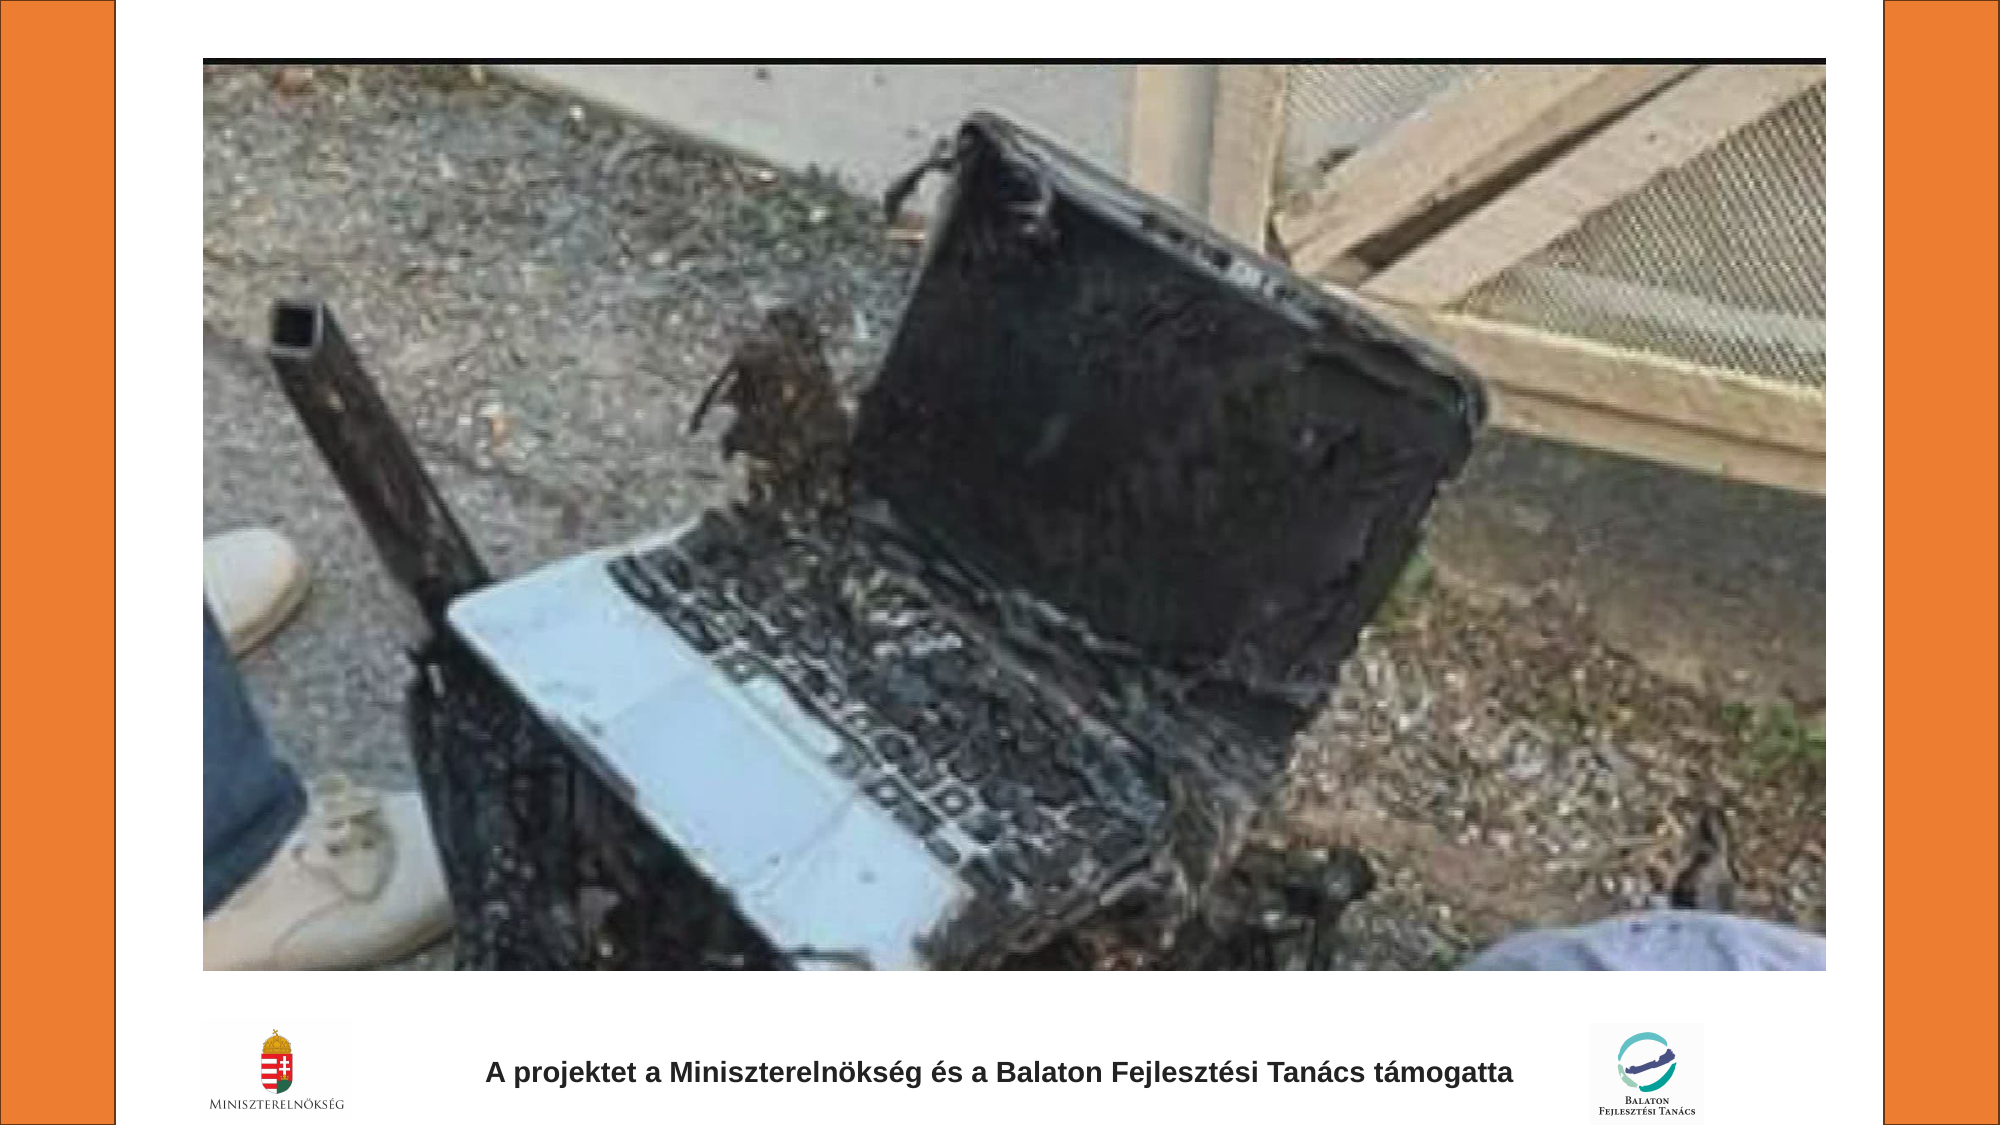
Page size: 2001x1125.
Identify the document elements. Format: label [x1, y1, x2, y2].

picture [203, 58, 1826, 971]
picture [1590, 1023, 1704, 1125]
picture [201, 1018, 353, 1119]
